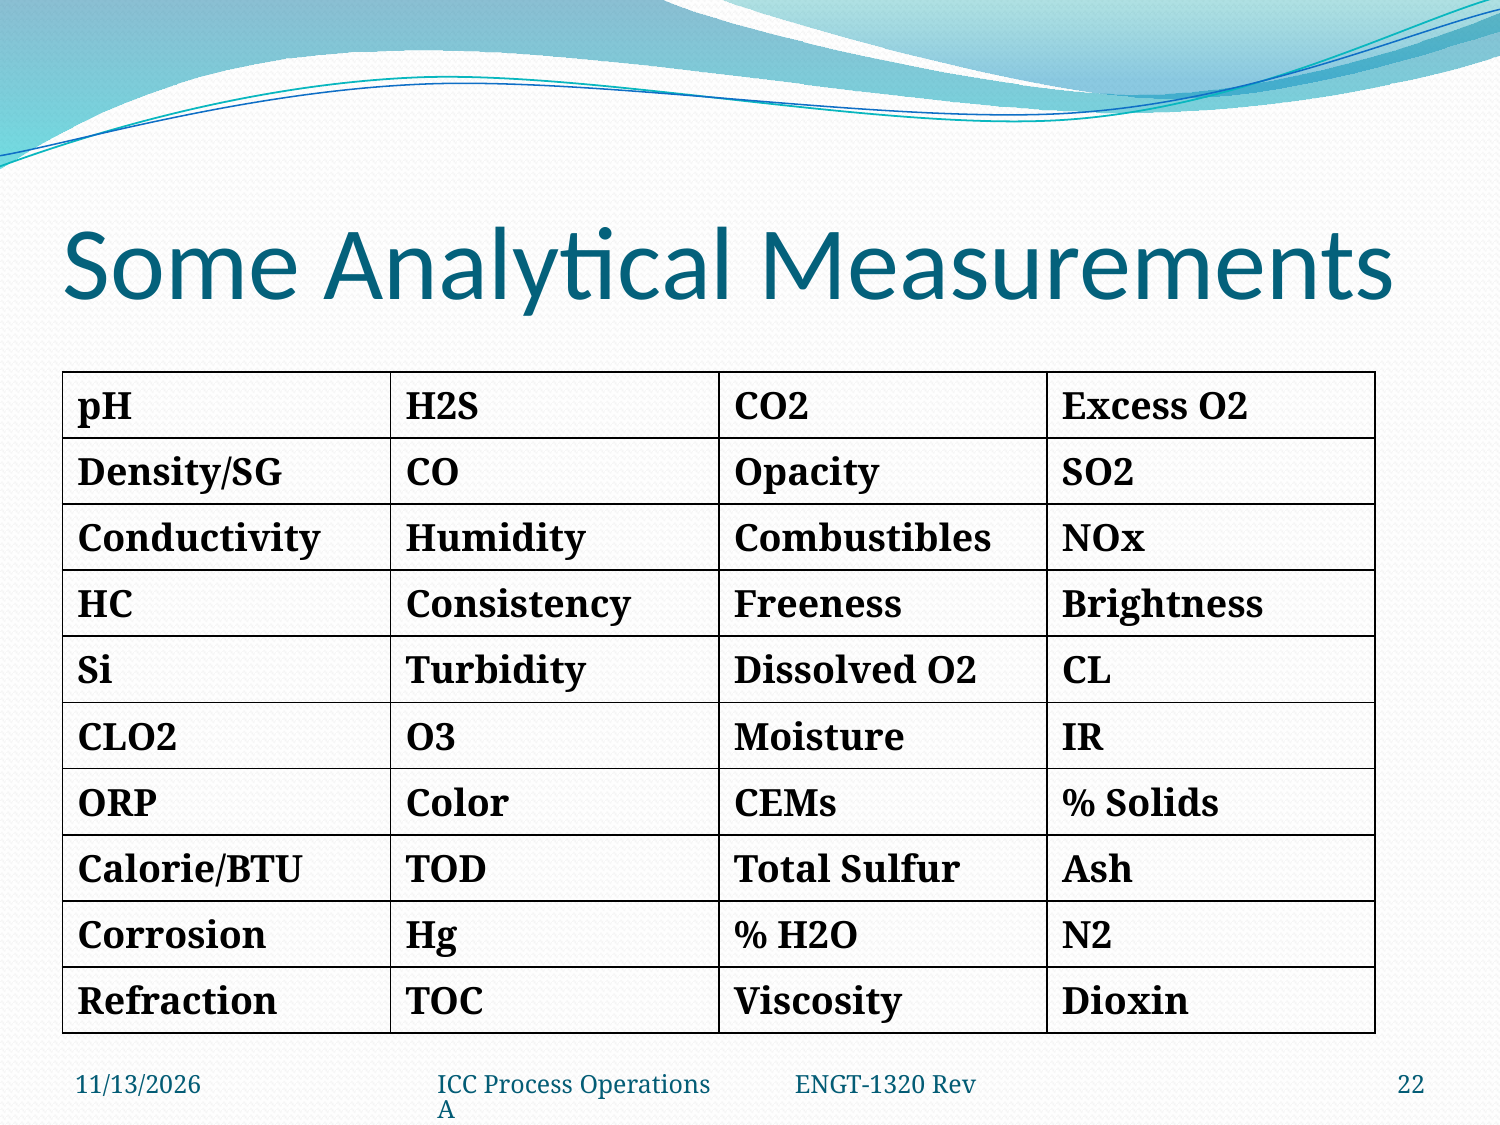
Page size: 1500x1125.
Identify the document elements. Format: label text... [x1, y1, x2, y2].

table_header Excess O2 [1048, 373, 1374, 437]
table_cell Combustibles [720, 505, 1046, 569]
title Some Analytical Measurements [62, 187, 1413, 321]
table_cell Corrosion [63, 902, 390, 966]
table_cell Color [391, 769, 718, 834]
table_cell O3 [391, 703, 718, 768]
table_cell HC [63, 571, 390, 635]
table_cell Ash [1048, 836, 1374, 900]
table_cell Dioxin [1048, 968, 1374, 1032]
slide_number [75, 1042, 425, 1103]
table_cell TOC [391, 968, 718, 1032]
table_cell Opacity [720, 439, 1046, 503]
table_cell ORP [63, 769, 390, 834]
table_cell CLO2 [63, 703, 390, 768]
table_cell % Solids [1048, 769, 1374, 834]
table_cell IR [1048, 703, 1374, 768]
footer ICC Process Operations ENGT-1320 Rev A [437, 1042, 988, 1103]
table_cell NOx [1048, 505, 1374, 569]
table_header pH [63, 373, 390, 437]
table_cell SO2 [1048, 439, 1374, 503]
slide_number 22 [1299, 1042, 1425, 1103]
table_header H2S [391, 373, 718, 437]
table_cell Refraction [63, 968, 390, 1032]
table_cell Moisture [720, 703, 1046, 768]
table_cell Total Sulfur [720, 836, 1046, 900]
table_cell CEMs [720, 769, 1046, 834]
table_cell % H2O [720, 902, 1046, 966]
table_cell Density/SG [63, 439, 390, 503]
table_cell Brightness [1048, 571, 1374, 635]
table_cell Dissolved O2 [720, 637, 1046, 702]
table_cell CO [391, 439, 718, 503]
table_cell N2 [1048, 902, 1374, 966]
table_cell Viscosity [720, 968, 1046, 1032]
table_cell Humidity [391, 505, 718, 569]
table_cell Conductivity [63, 505, 390, 569]
table_cell TOD [391, 836, 718, 900]
table_cell Si [63, 637, 390, 702]
table_cell Consistency [391, 571, 718, 635]
table_cell Hg [391, 902, 718, 966]
table_header CO2 [720, 373, 1046, 437]
table_cell Turbidity [391, 637, 718, 702]
table_cell Freeness [720, 571, 1046, 635]
table_cell CL [1048, 637, 1374, 702]
table_cell Calorie/BTU [63, 836, 390, 900]
